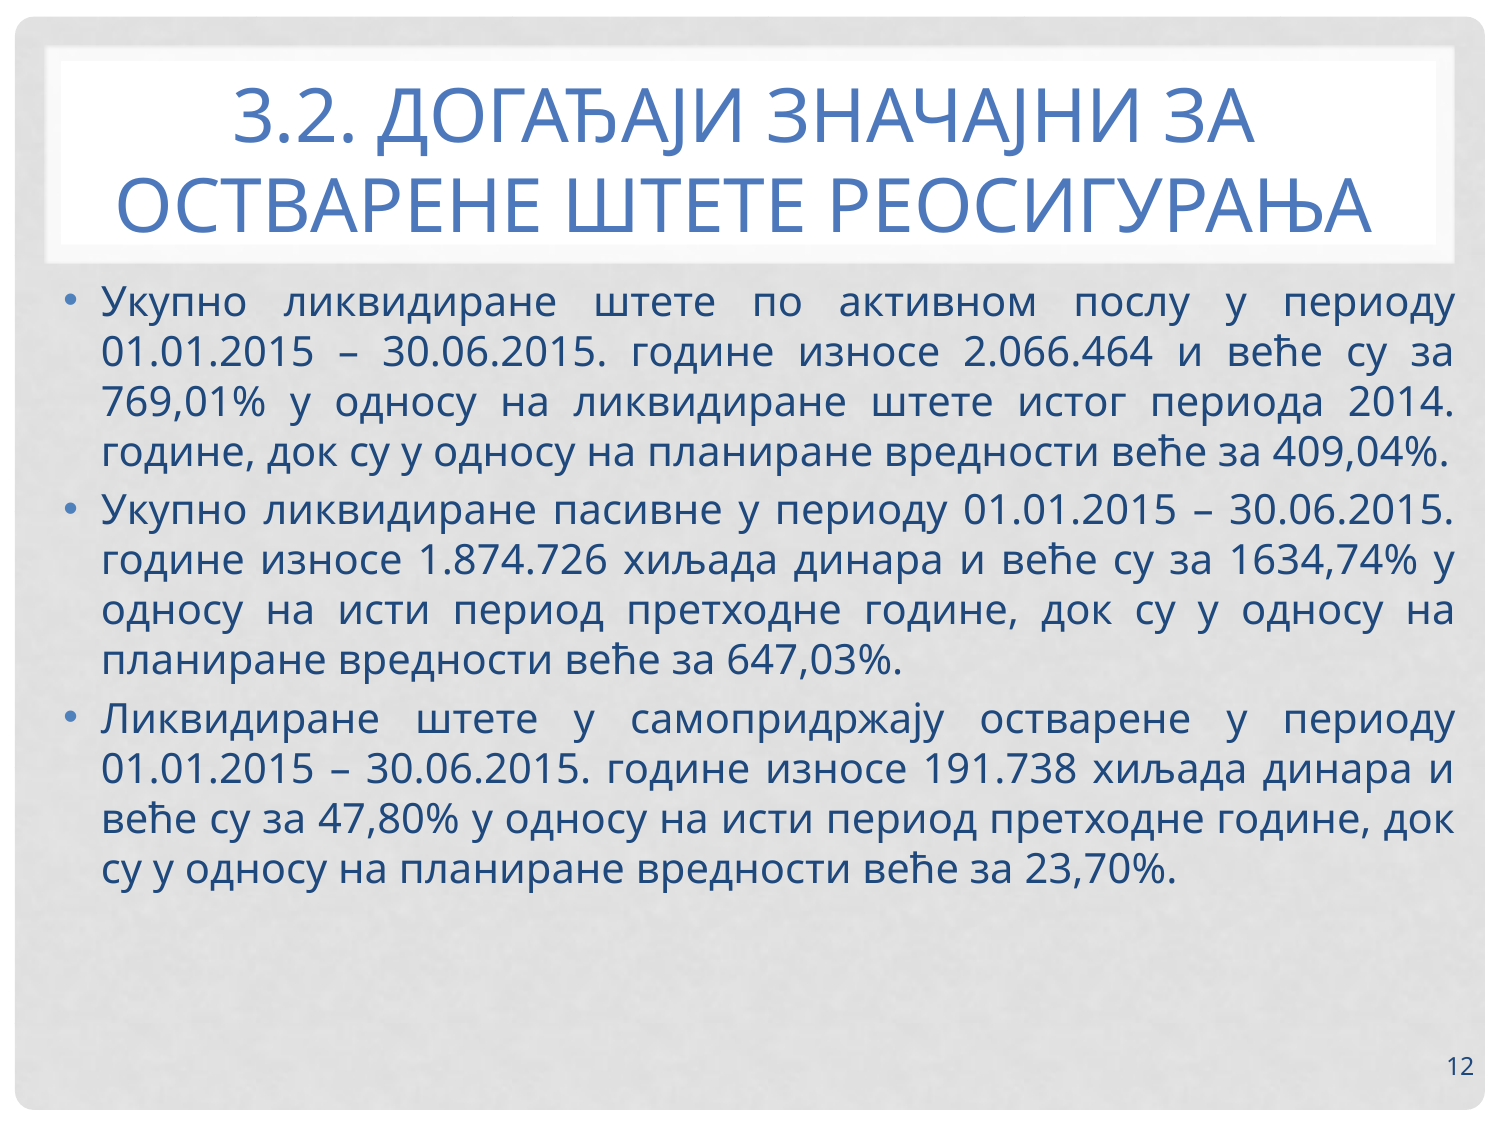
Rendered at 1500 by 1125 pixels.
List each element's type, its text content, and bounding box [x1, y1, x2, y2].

title 3.2. ДОГАЂАЈИ ЗНАЧАЈНИ ЗА ОСТВАРЕНЕ ШТЕТЕ РЕОСИГУРАЊА [41, 54, 1447, 262]
list Укупно ликвидиране штете по активном послу у периоду 01.01.2015 – 30.06.2015. године износе 2.066.464 и веће су за 769,01% у односу на ликвидиране штете истог периода 2014. године, док су у односу на планиране вредности веће за 409,04%. Укупно ликвидиране пасивне у периоду 01.01.2015 – 30.06.2015. године износе 1.874.726 хиљада динара и веће су за 1634,74% у односу на исти период претходне године, док су у односу на планиране вредности веће за 647,03%. Ликвидиране штете у самопридржају остварене у периоду 01.01.2015 – 30.06.2015. године износе 191.738 хиљада динара и веће су за 47,80% у односу на исти период претходне године, док су у односу на планиране вредности веће за 23,70%. [29, 267, 1471, 1106]
slide_number 12 [1399, 1035, 1490, 1100]
